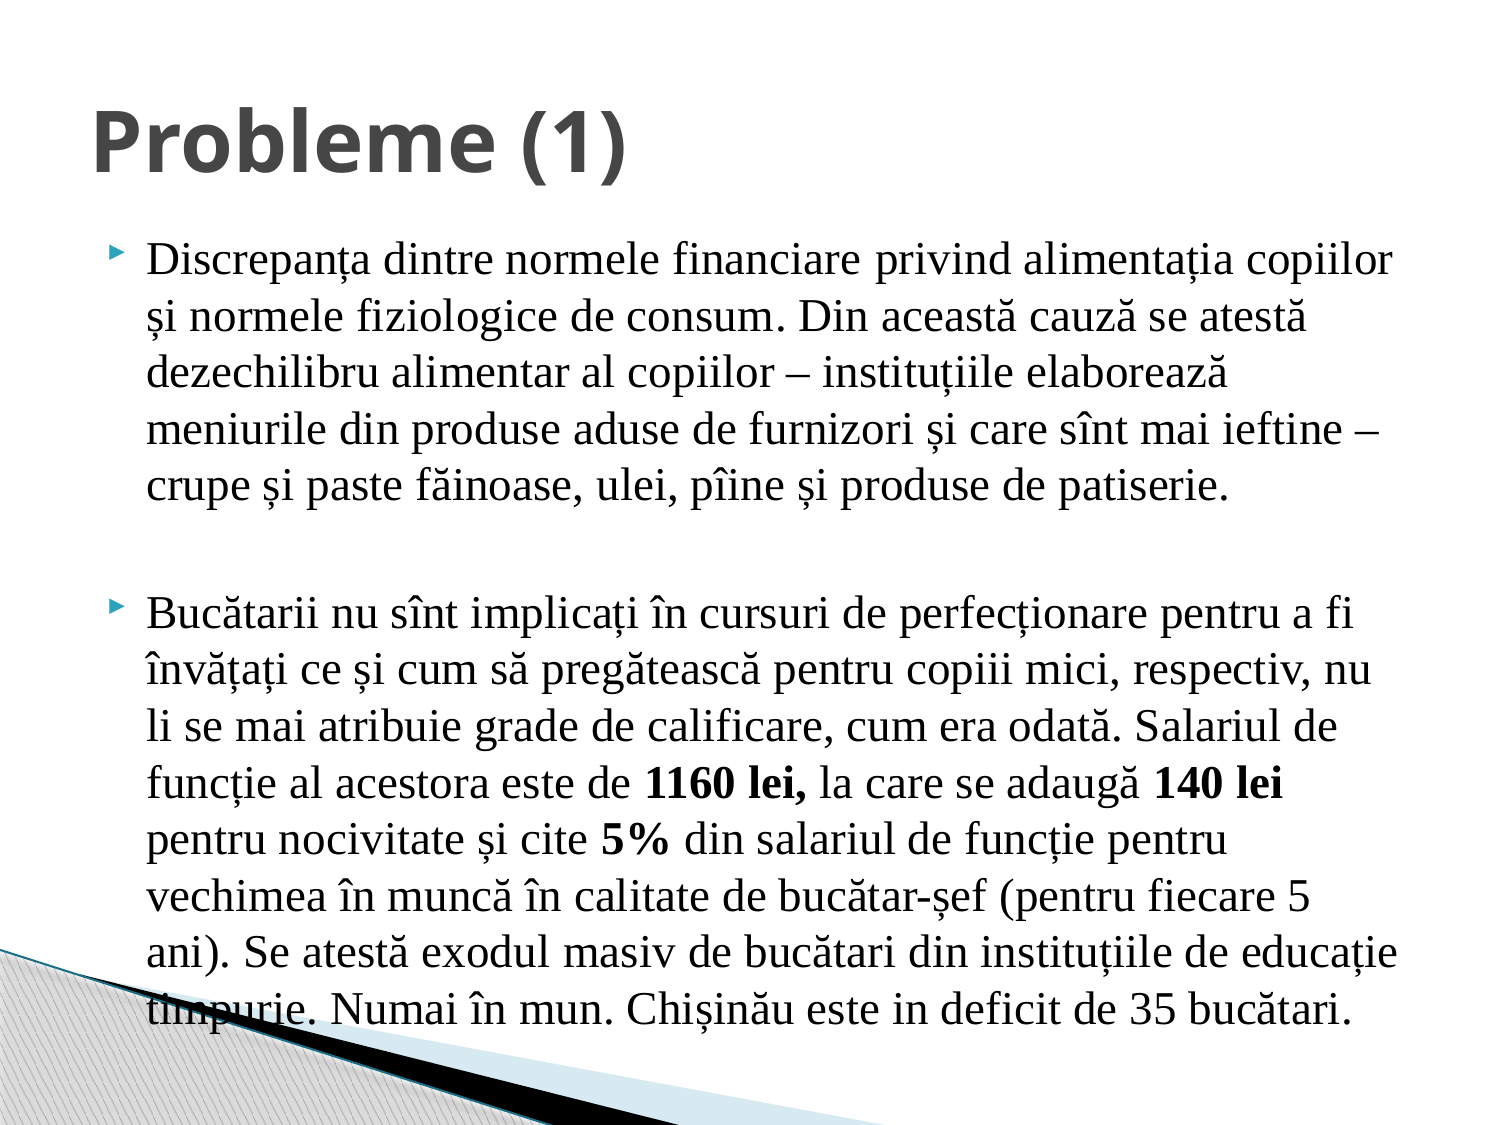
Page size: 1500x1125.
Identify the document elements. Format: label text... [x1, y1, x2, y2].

title Probleme (1) [75, 45, 1425, 233]
list Discrepanța dintre normele financiare privind alimentația copiilor și normele fiziologice de consum. Din această cauză se atestă dezechilibru alimentar al copiilor – instituțiile elaborează meniurile din produse aduse de furnizori și care sînt mai ieftine – crupe și paste făinoase, ulei, pîine și produse de patiserie. Bucătarii nu sînt implicați în cursuri de perfecționare pentru a fi învățați ce și cum să pregătească pentru copiii mici, respectiv, nu li se mai atribuie grade de calificare, cum era odată. Salariul de funcție al acestora este de 1160 lei, la care se adaugă 140 lei pentru nocivitate și cite 5% din salariul de funcție pentru vechimea în muncă în calitate de bucătar-șef (pentru fiecare 5 ani). Se atestă exodul masiv de bucătari din instituțiile de educație timpurie. Numai în mun. Chișinău este in deficit de 35 bucătari. [75, 233, 1425, 1094]
